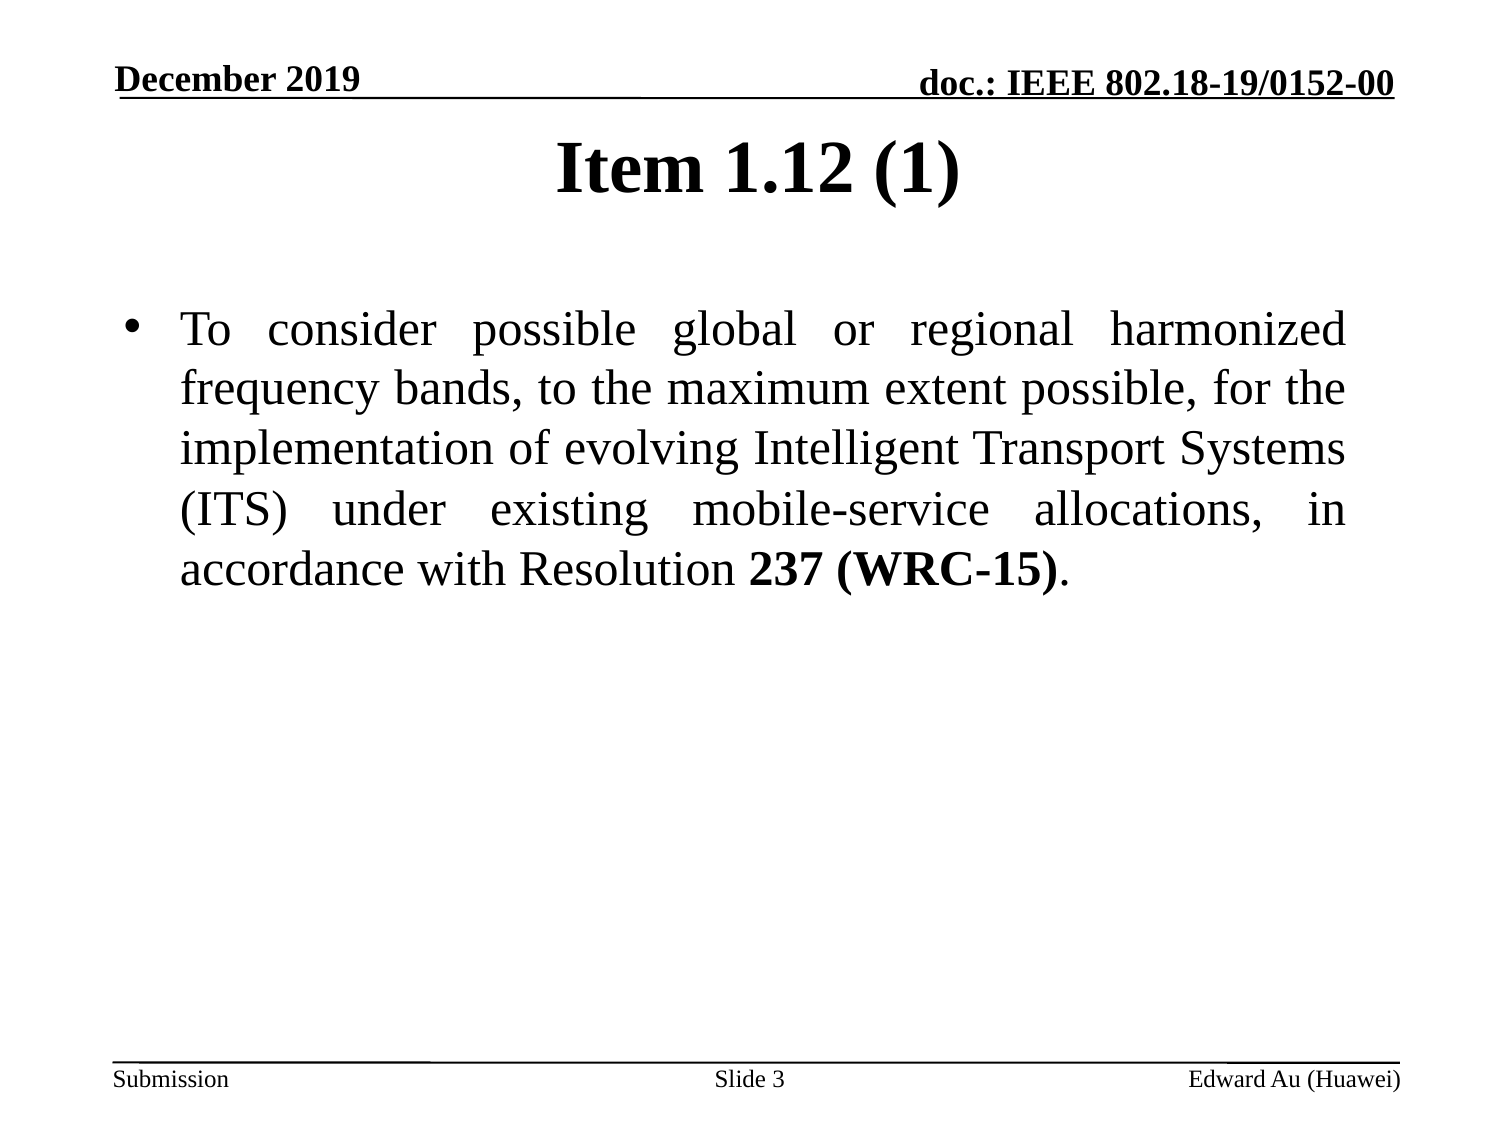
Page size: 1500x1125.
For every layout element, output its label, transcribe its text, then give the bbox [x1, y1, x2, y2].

slide_number Slide 3 [699, 1061, 800, 1123]
footer Edward Au (Huawei) [902, 1061, 1402, 1093]
title Item 1.12 (1) [120, 99, 1396, 226]
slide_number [114, 54, 493, 100]
list To consider possible global or regional harmonized frequency bands, to the maximum extent possible, for the implementation of evolving Intelligent Transport Systems (ITS) under existing mobile-service allocations, in accordance with Resolution 237 (WRC-15). [108, 287, 1363, 951]
